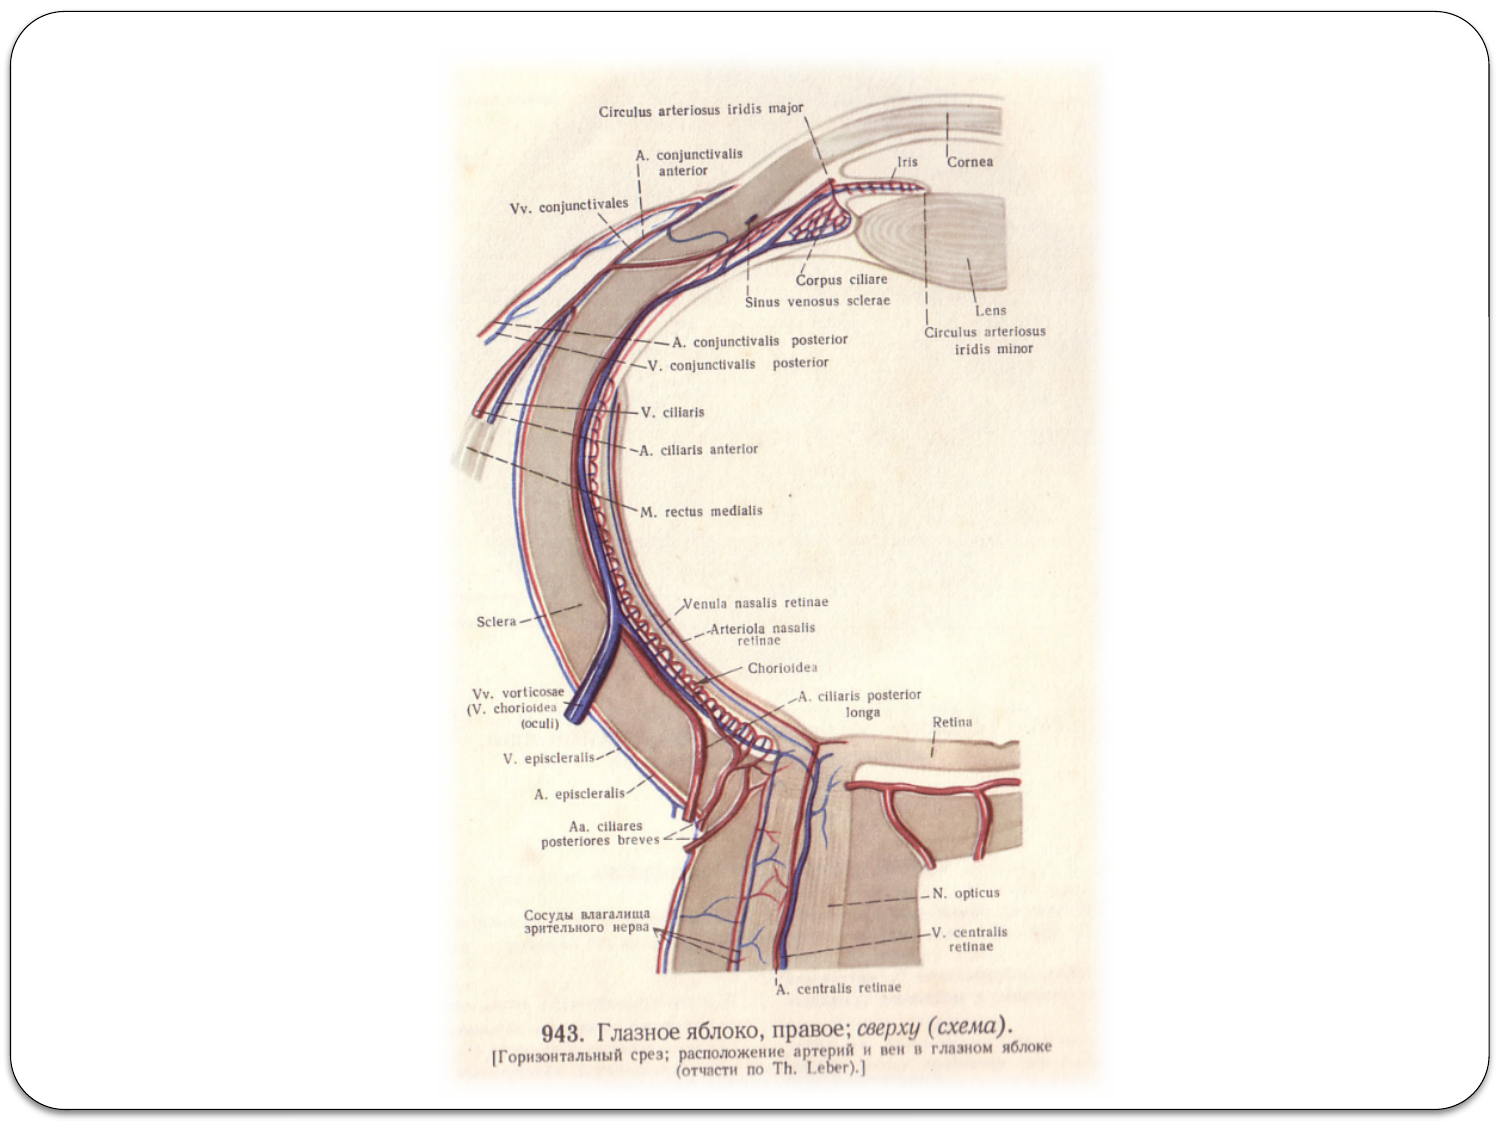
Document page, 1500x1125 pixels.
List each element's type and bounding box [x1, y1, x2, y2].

picture [437, 49, 1115, 1099]
